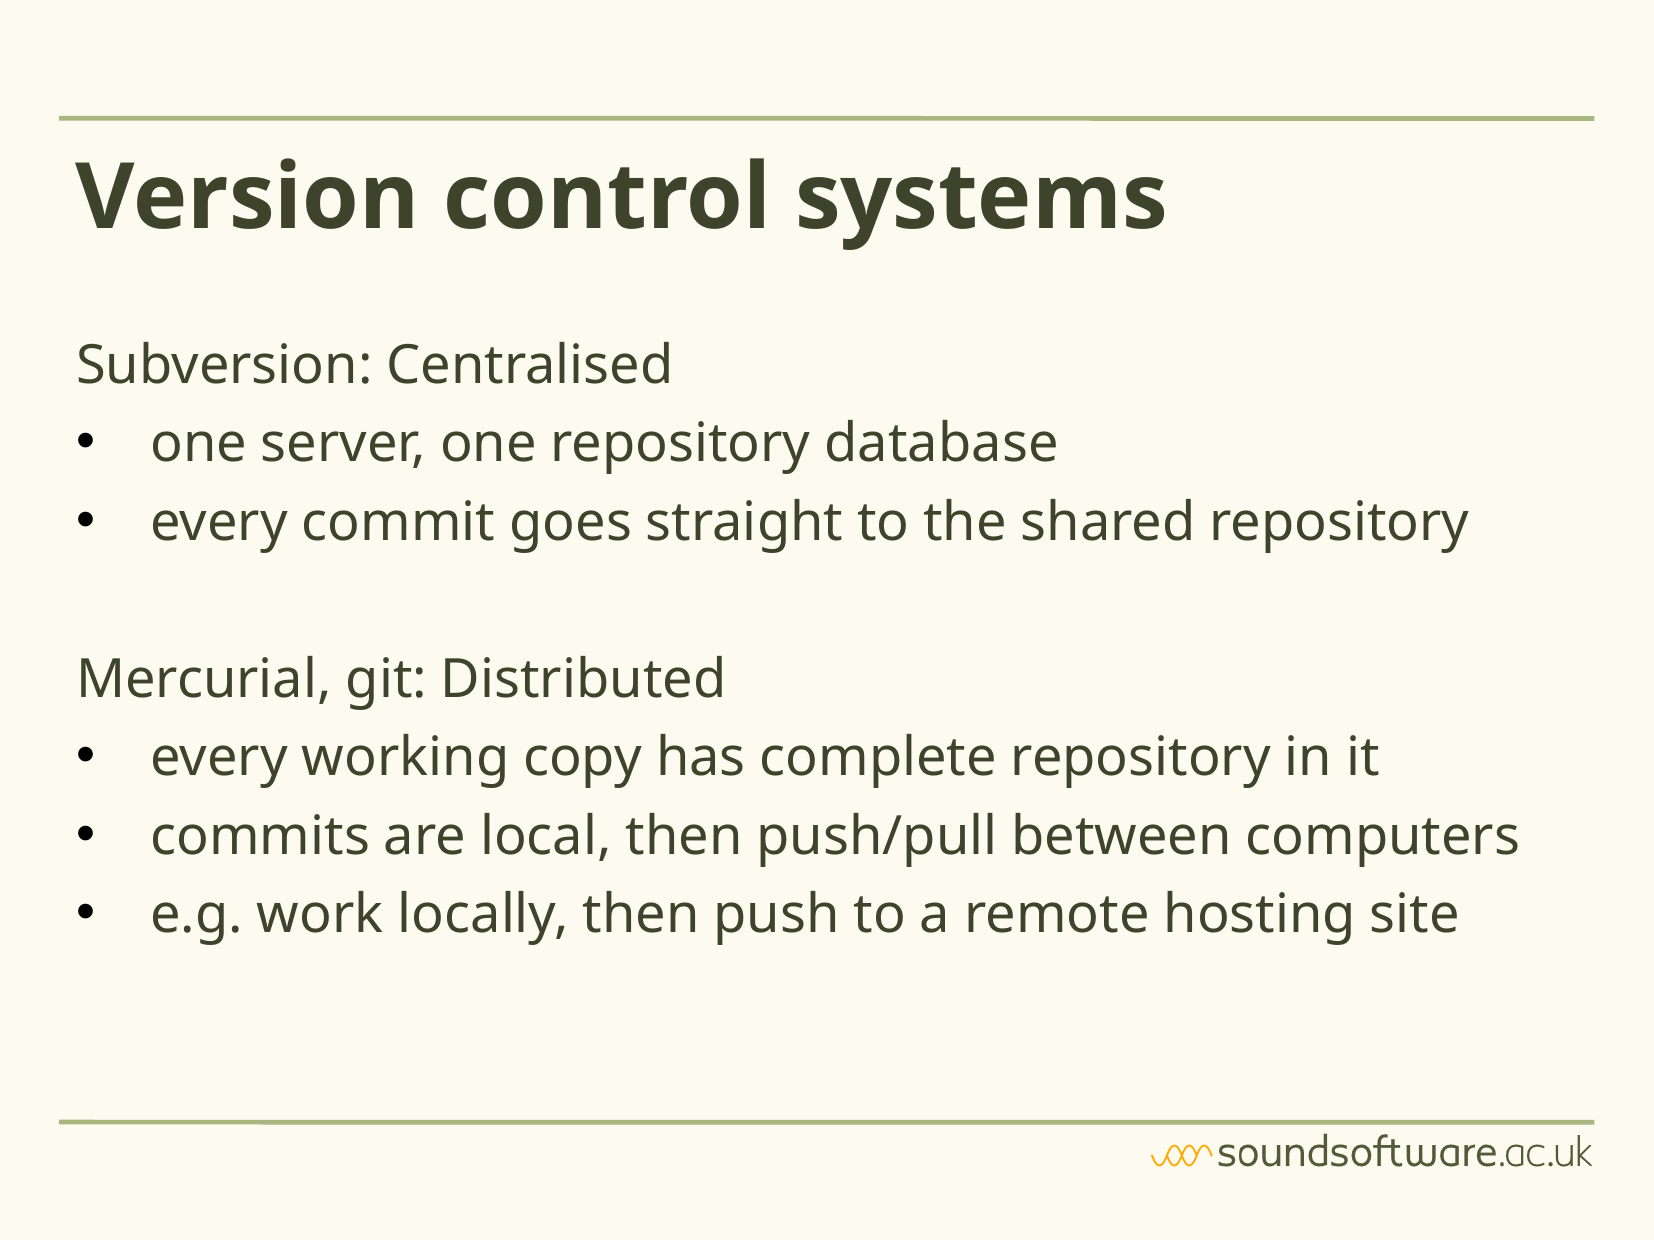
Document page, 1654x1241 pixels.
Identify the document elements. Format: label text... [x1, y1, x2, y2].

text_box Subversion: Centralised one server, one repository database every commit goes straight to the shared repository Mercurial, git: Distributed every working copy has complete repository in it commits are local, then push/pull between computers e.g. work locally, then push to a remote hosting site [59, 321, 1593, 1139]
picture [1151, 1139, 1592, 1167]
title Version control systems [59, 118, 1593, 265]
